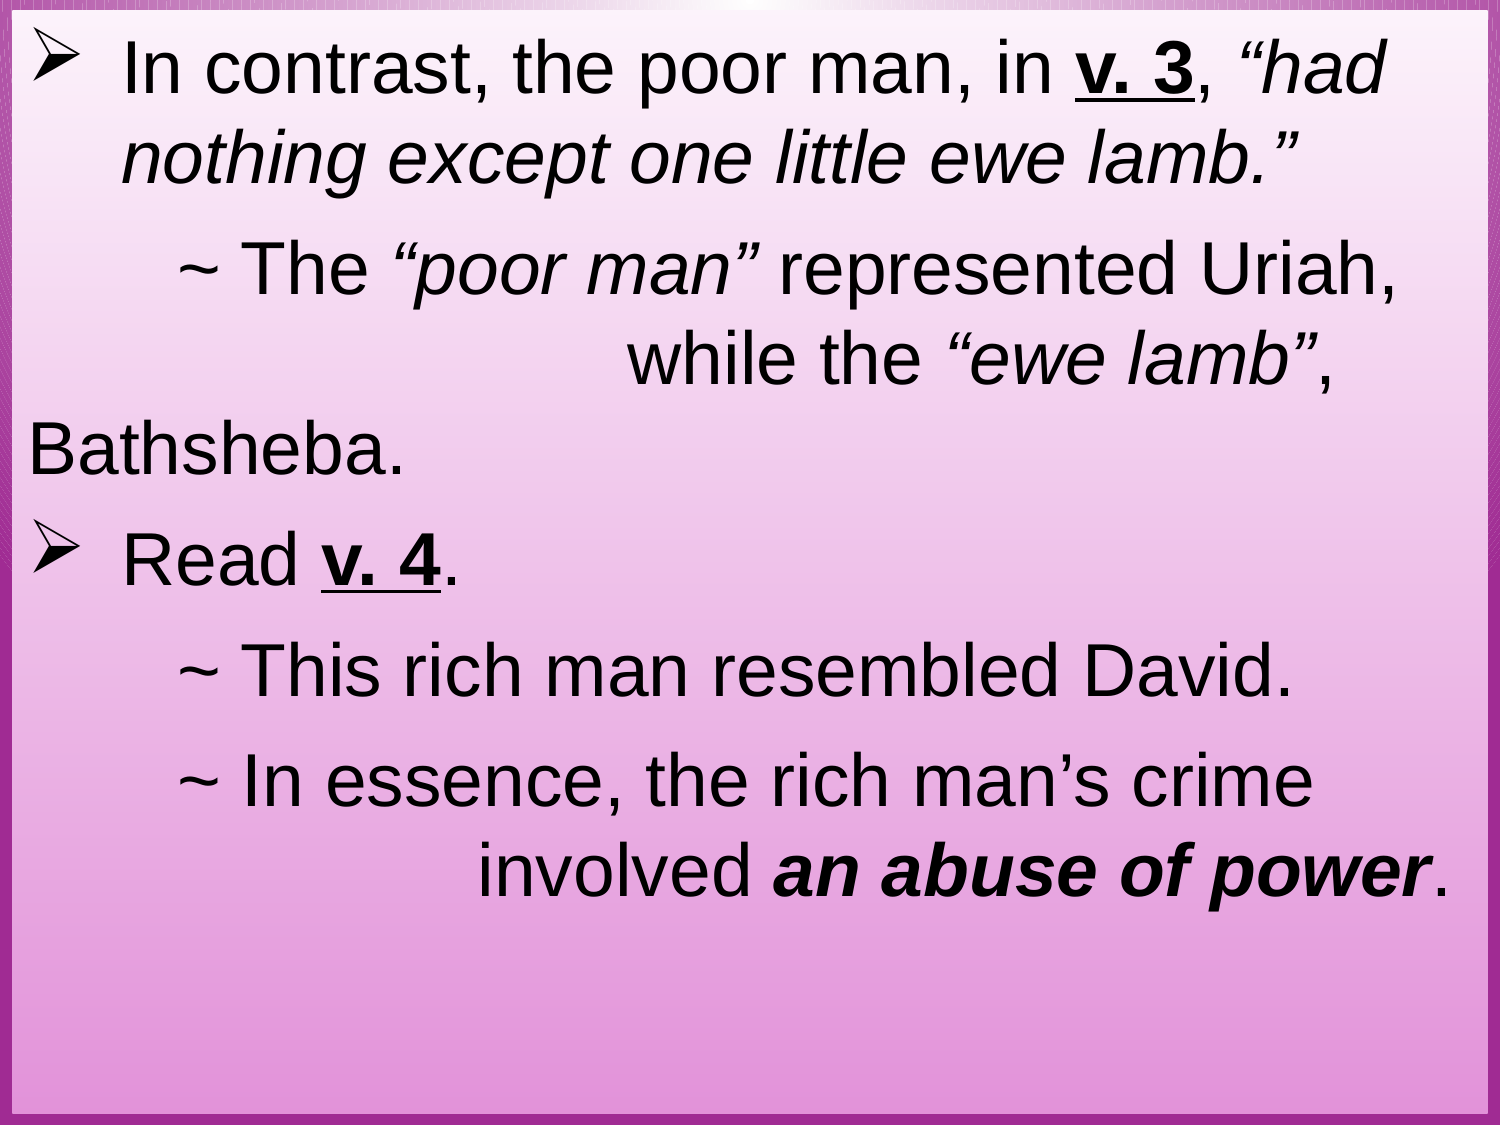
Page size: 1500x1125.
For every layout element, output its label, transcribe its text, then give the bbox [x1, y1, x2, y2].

subtitle In contrast, the poor man, in v. 3, “had nothing except one little ewe lamb.” ~ The “poor man” represented Uriah, while the “ewe lamb”, Bathsheba. Read v. 4. ~ This rich man resembled David. ~ In essence, the rich man’s crime involved an abuse of power. [12, 10, 1488, 1114]
